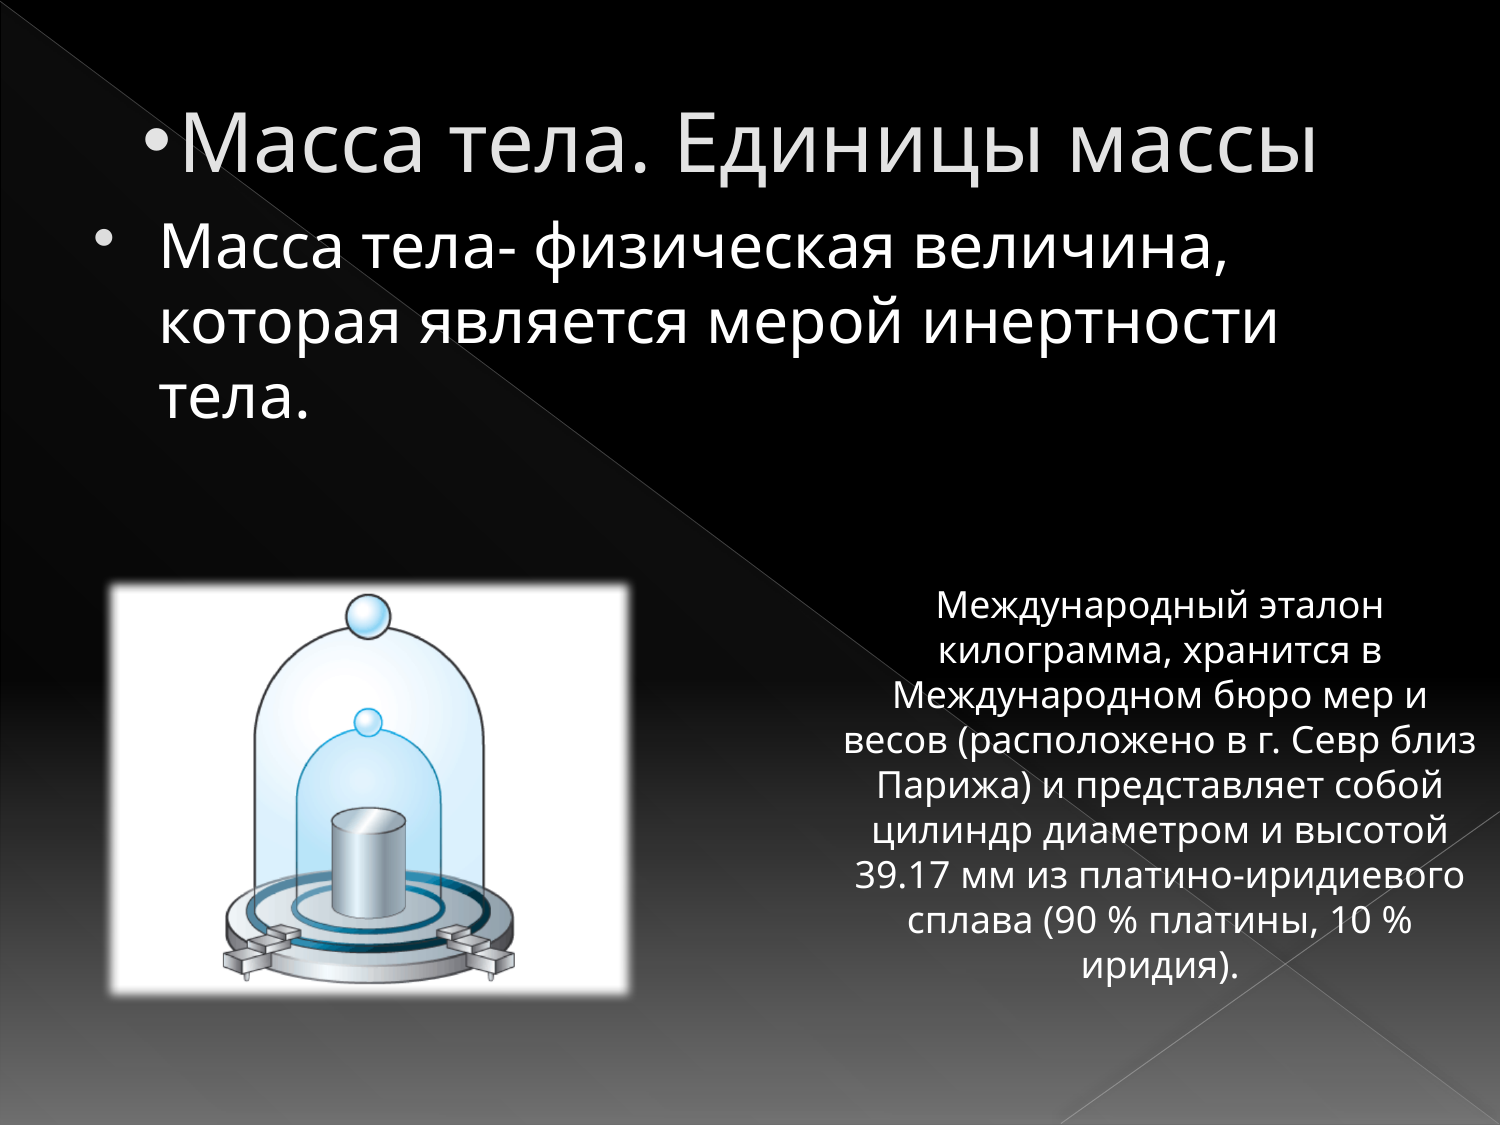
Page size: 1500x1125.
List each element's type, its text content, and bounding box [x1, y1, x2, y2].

title Масса тела. Единицы массы [75, 43, 1425, 235]
list Масса тела- физическая величина, которая является мерой инертности тела. [70, 199, 1421, 500]
picture [100, 573, 639, 1005]
text_box Международный эталон килограмма, хранится в Международном бюро мер и весов (расположено в г. Севр близ Парижа) и представляет собой цилиндр диаметром и высотой 39.17 мм из платино-иридиевого сплава (90 % платины, 10 % иридия). [820, 574, 1500, 994]
